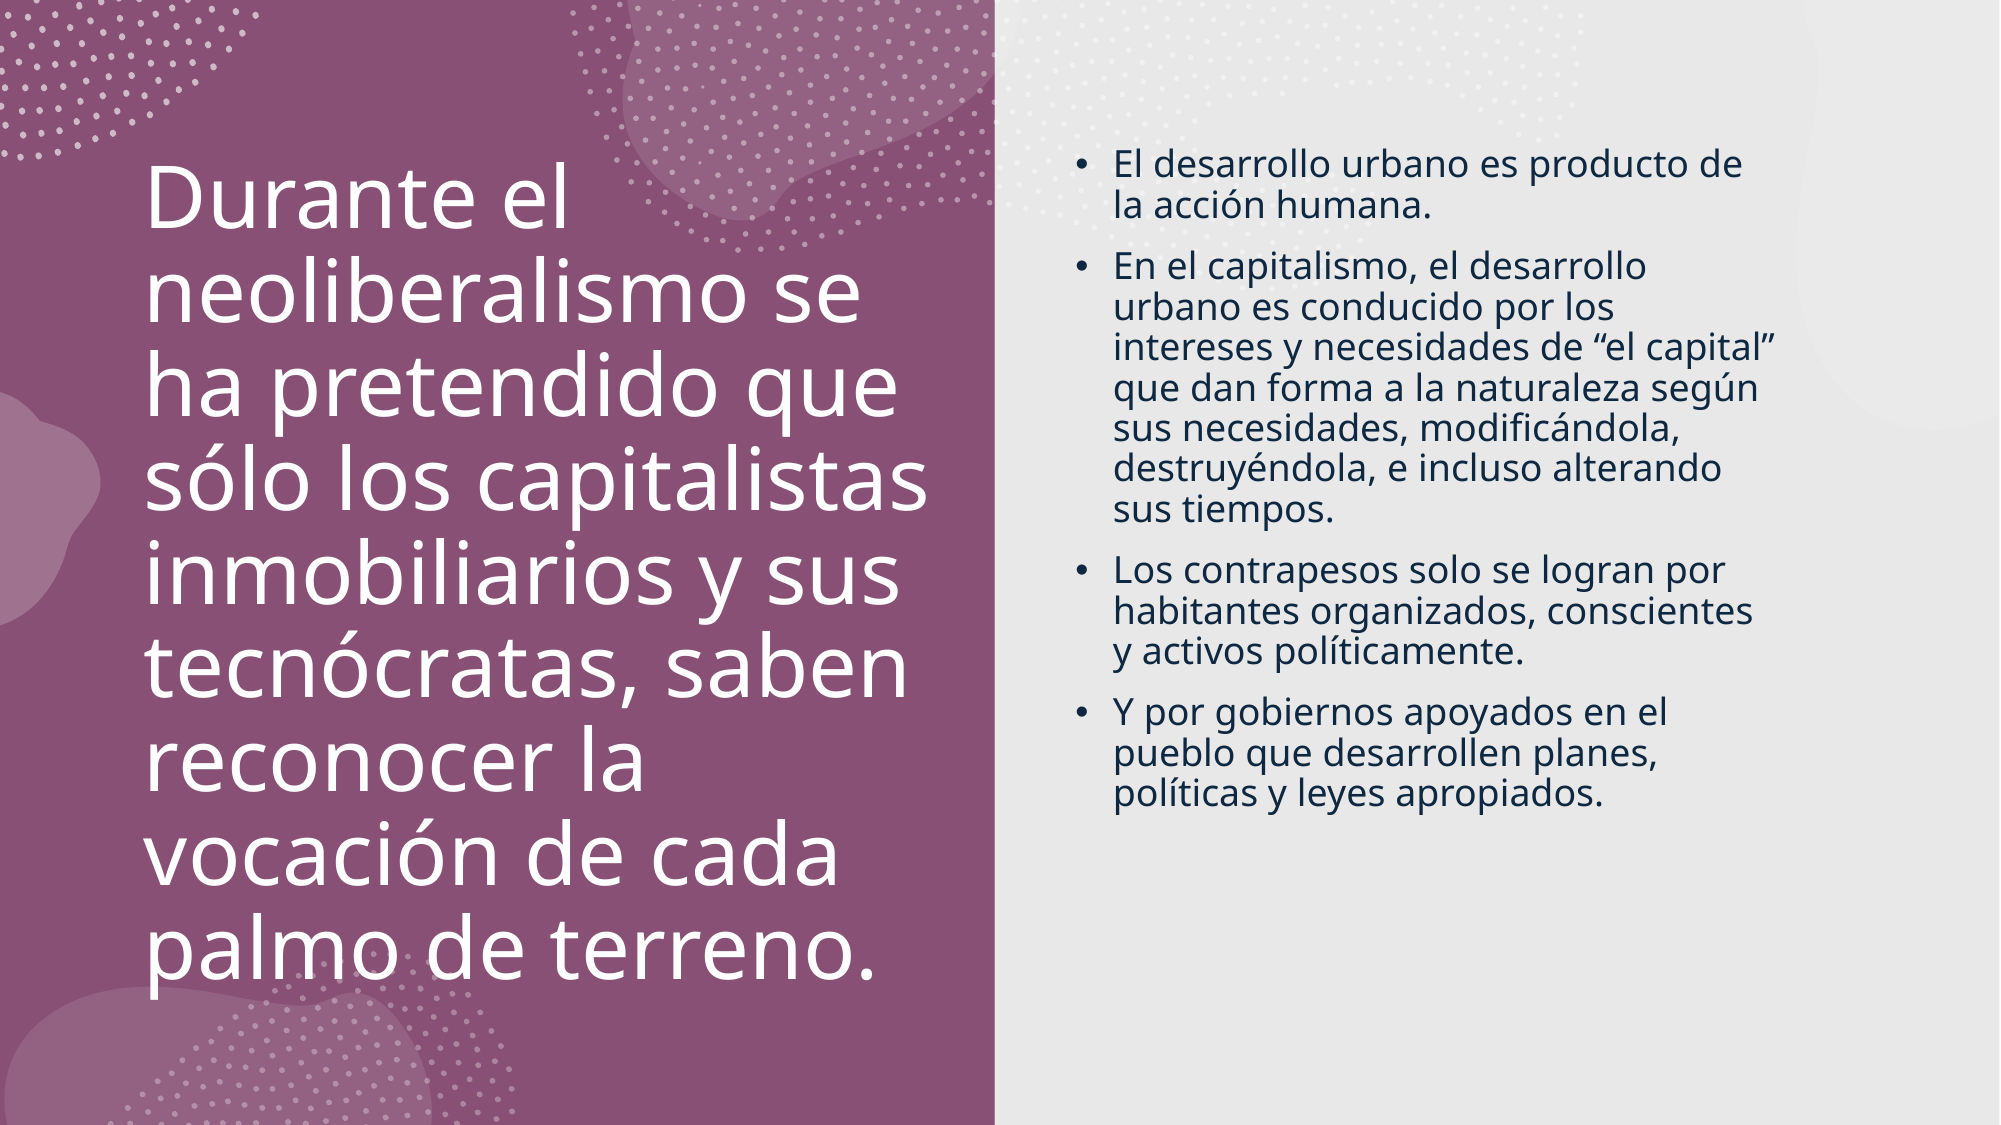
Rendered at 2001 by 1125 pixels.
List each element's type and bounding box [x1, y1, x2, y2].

text_box [0, 0, 2000, 1125]
